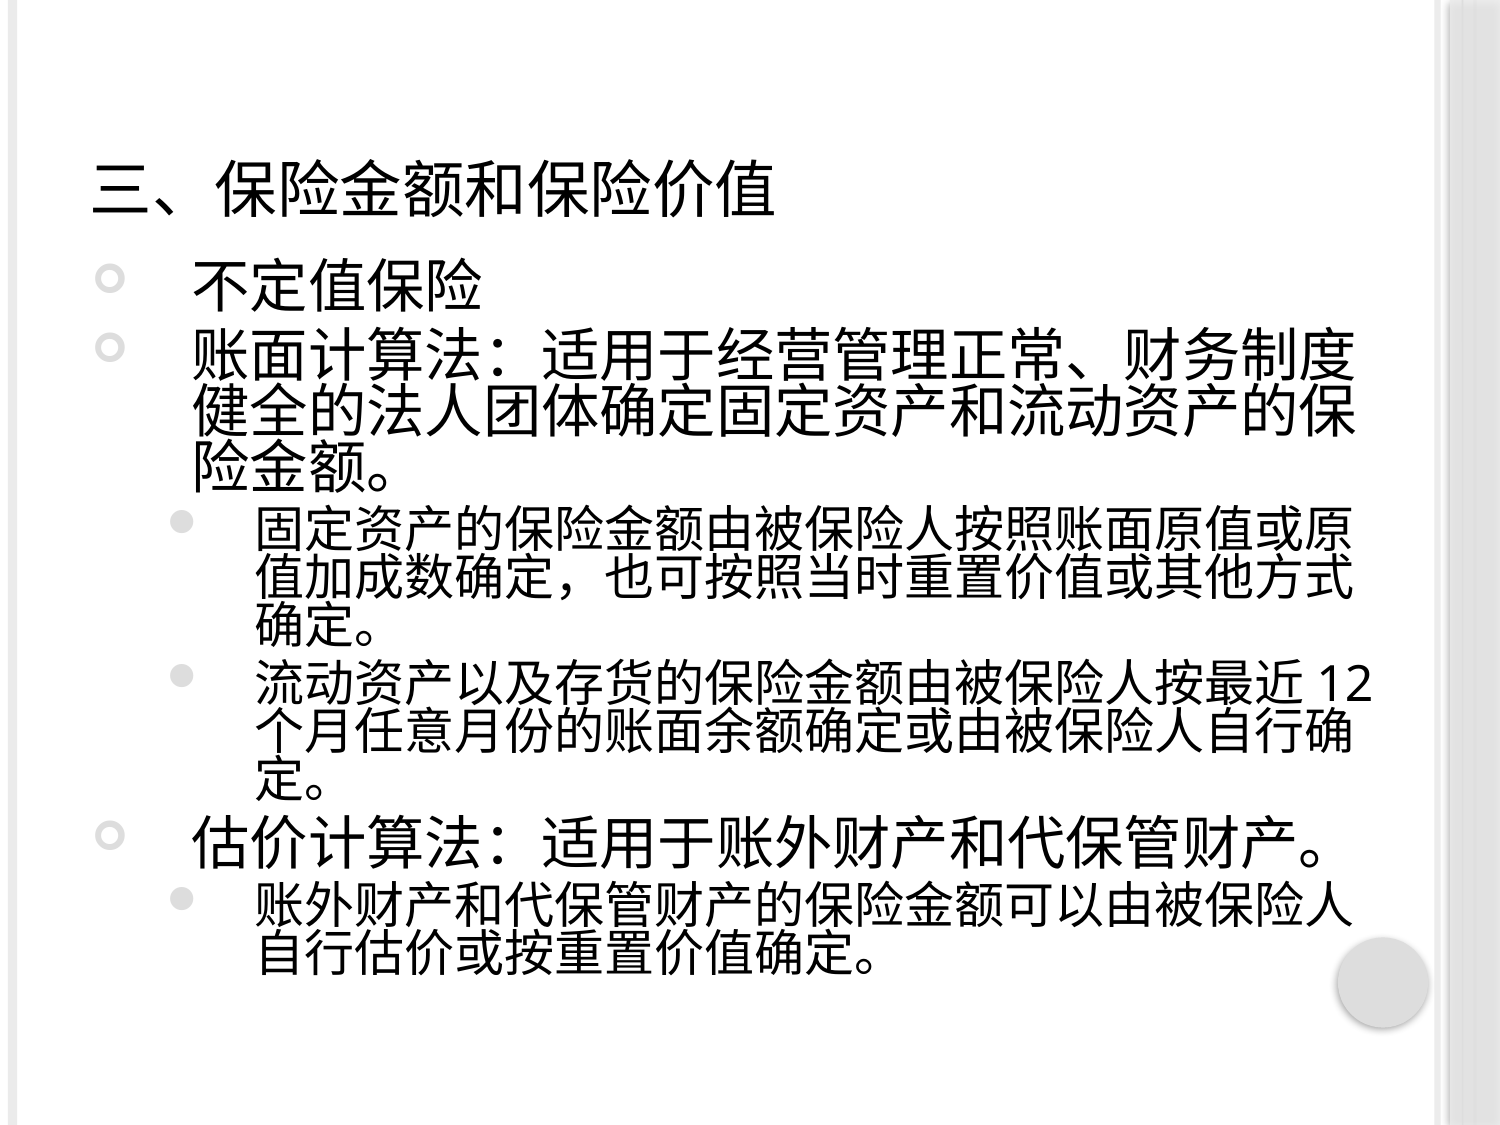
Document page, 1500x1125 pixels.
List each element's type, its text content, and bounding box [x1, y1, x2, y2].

list 不定值保险 账面计算法：适用于经营管理正常、财务制度健全的法人团体确定固定资产和流动资产的保险金额。 固定资产的保险金额由被保险人按照账面原值或原值加成数确定，也可按照当时重置价值或其他方式确定。 流动资产以及存货的保险金额由被保险人按最近12个月任意月份的账面余额确定或由被保险人自行确定。 估价计算法：适用于账外财产和代保管财产。 账外财产和代保管财产的保险金额可以由被保险人自行估价或按重置价值确定。 [76, 255, 1412, 1035]
title 三、保险金额和保险价值 [75, 45, 1300, 233]
